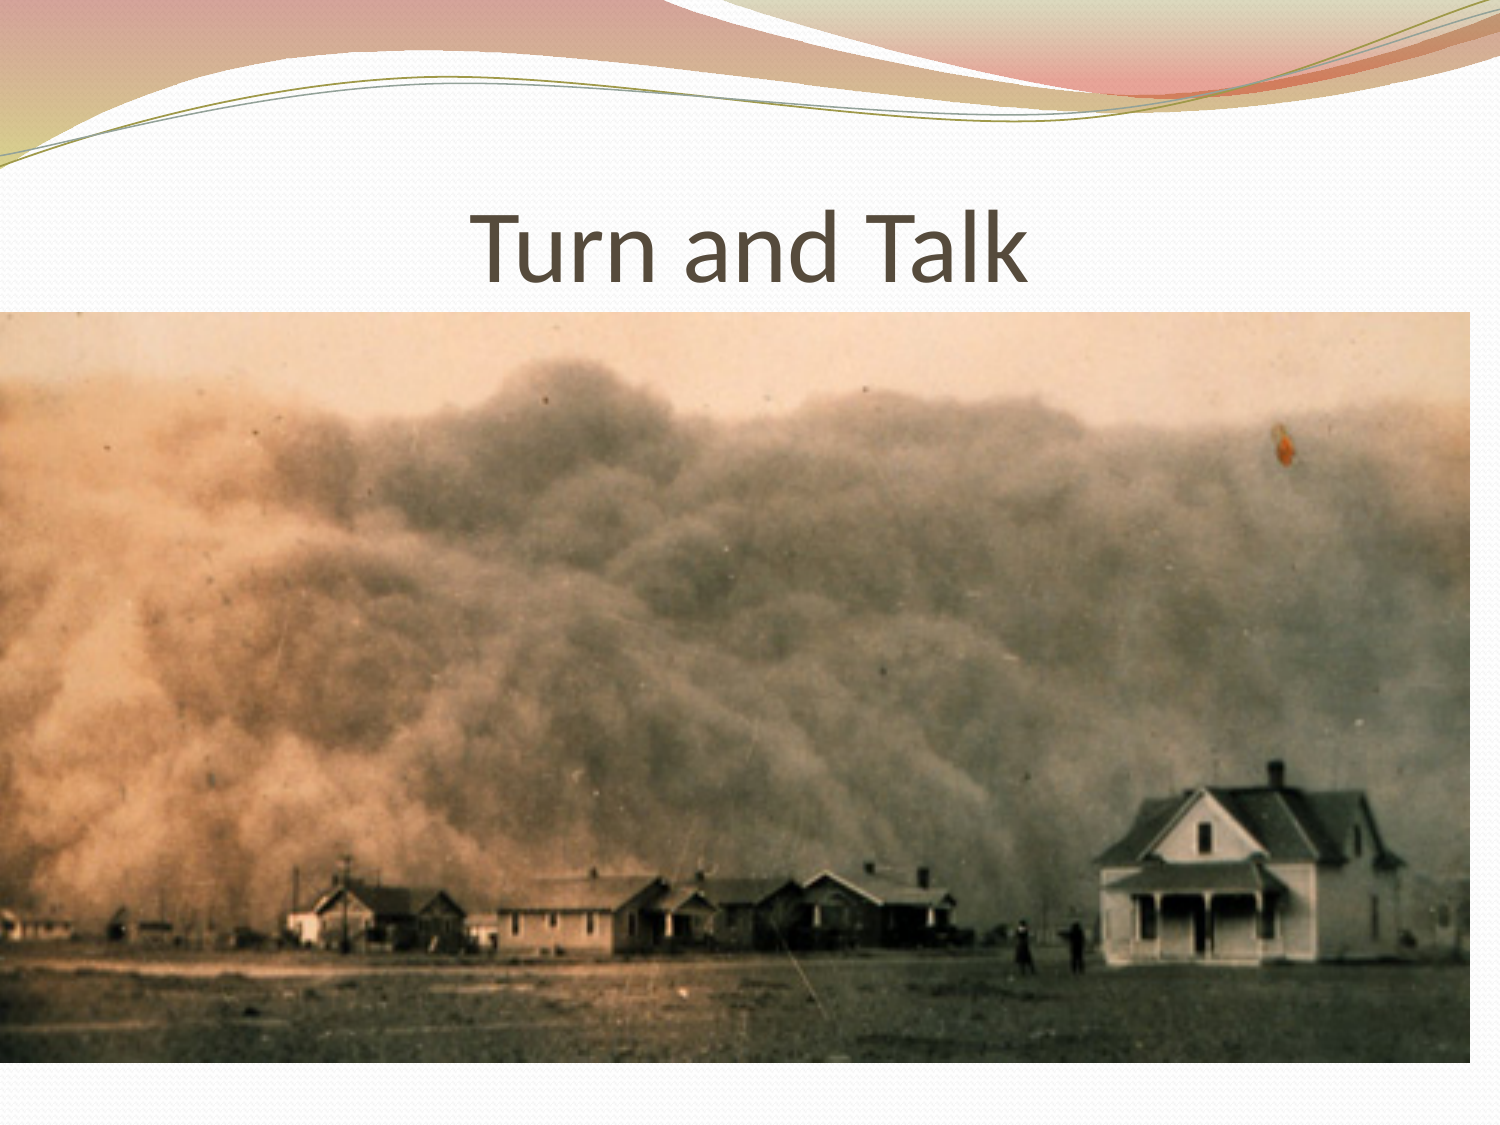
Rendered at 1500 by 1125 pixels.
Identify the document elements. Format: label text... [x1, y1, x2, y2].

picture [0, 312, 1471, 1063]
title Turn and Talk [75, 115, 1425, 303]
